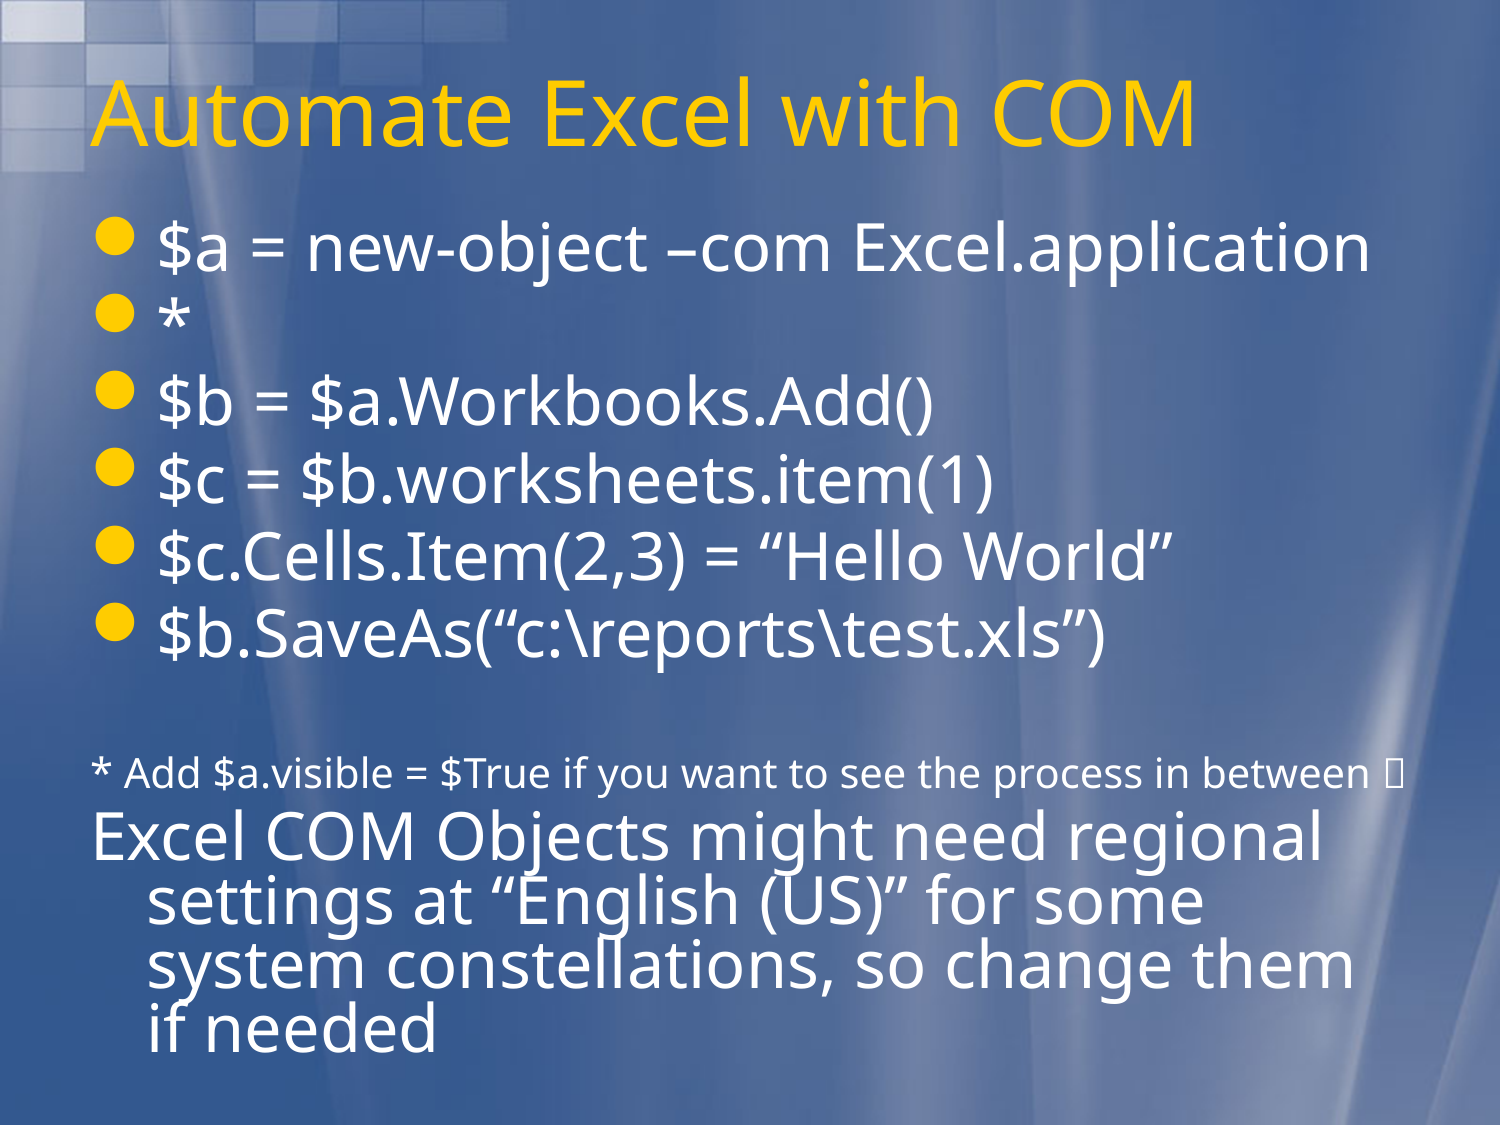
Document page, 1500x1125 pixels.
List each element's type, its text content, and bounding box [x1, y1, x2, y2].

title Automate Excel with COM [74, 44, 1426, 176]
picture [0, 0, 1500, 1125]
list $a = new-object –com Excel.application * $b = $a.Workbooks.Add() $c = $b.worksheets.item(1) $c.Cells.Item(2,3) = “Hello World” $b.SaveAs(“c:\reports\test.xls”) * Add $a.visible = $True if you want to see the process in between  Excel COM Objects might need regional settings at “English (US)” for some system constellations, so change them if needed [74, 212, 1426, 1051]
